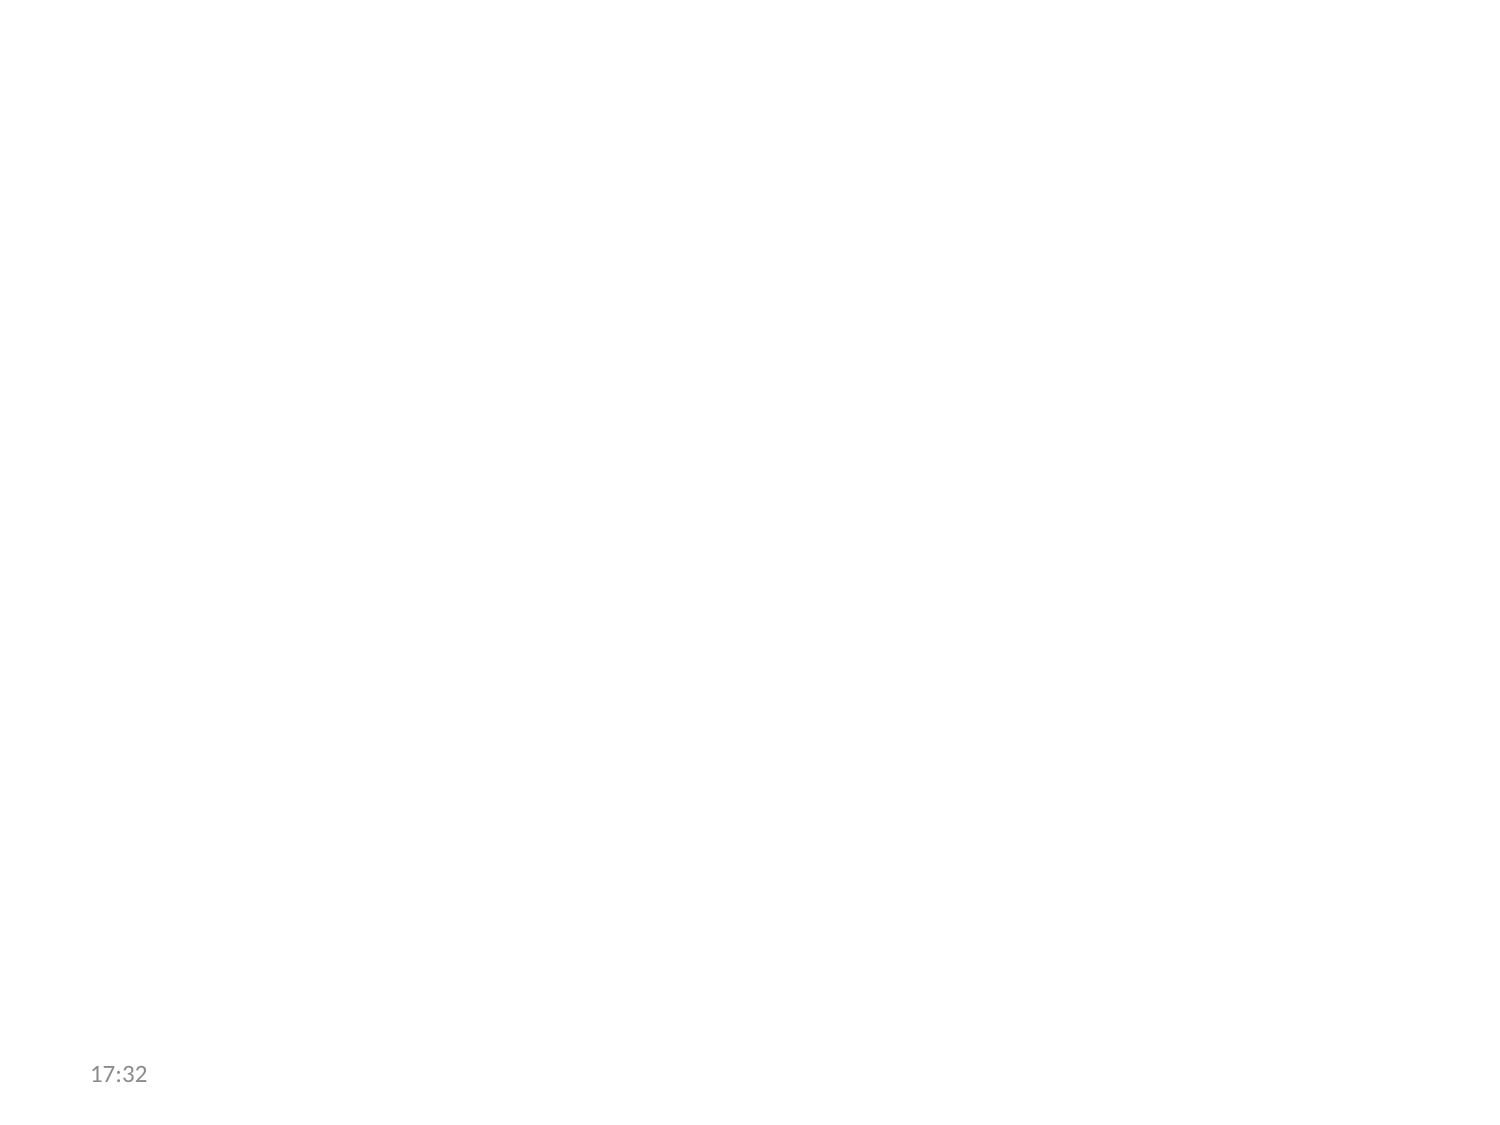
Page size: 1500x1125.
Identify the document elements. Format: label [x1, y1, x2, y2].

slide_number [75, 1042, 425, 1103]
